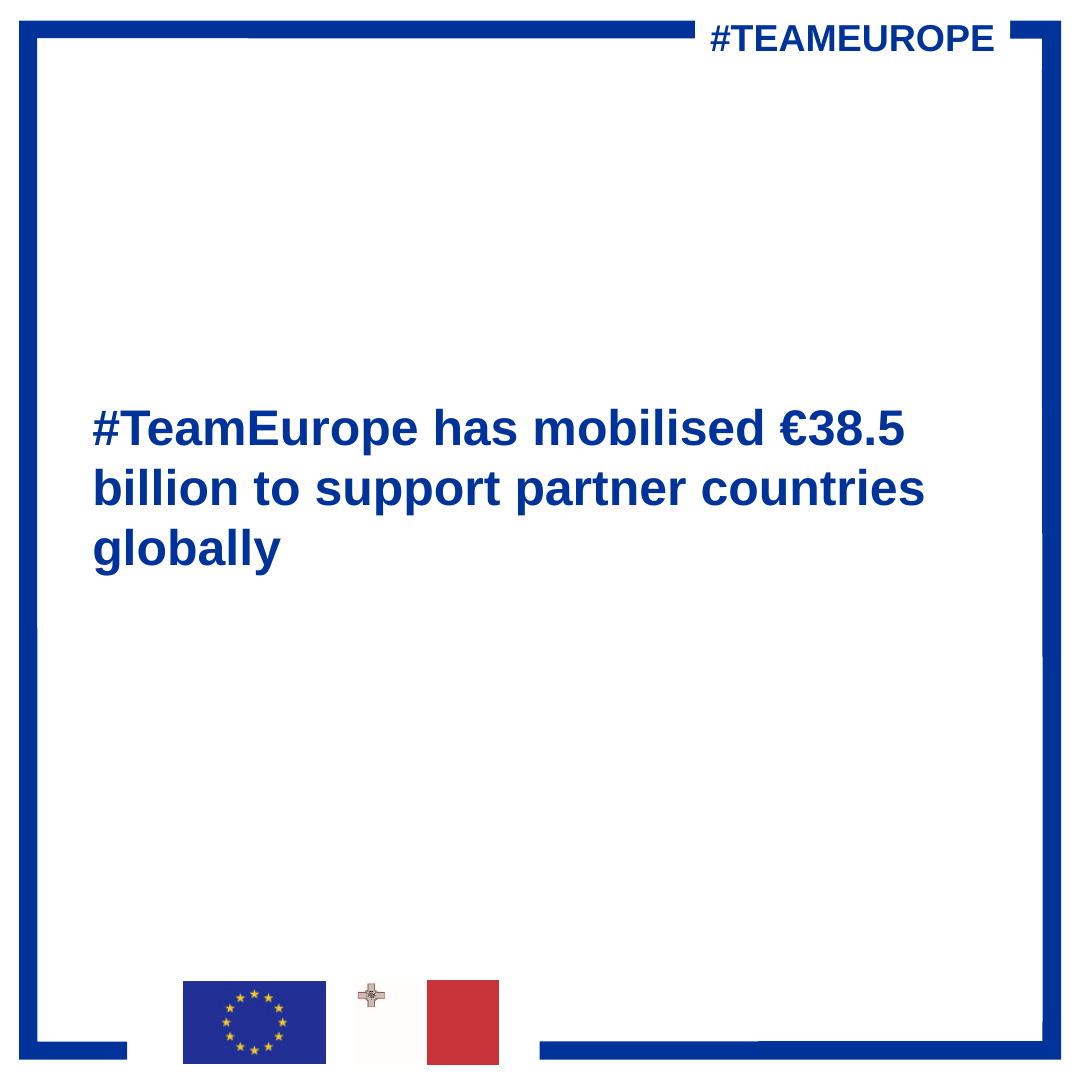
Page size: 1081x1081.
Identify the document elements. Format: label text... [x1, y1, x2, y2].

picture [182, 980, 327, 1065]
picture [354, 980, 499, 1065]
text_box #TeamEurope has mobilised €38.5 billion to support partner countries globally [77, 388, 950, 583]
